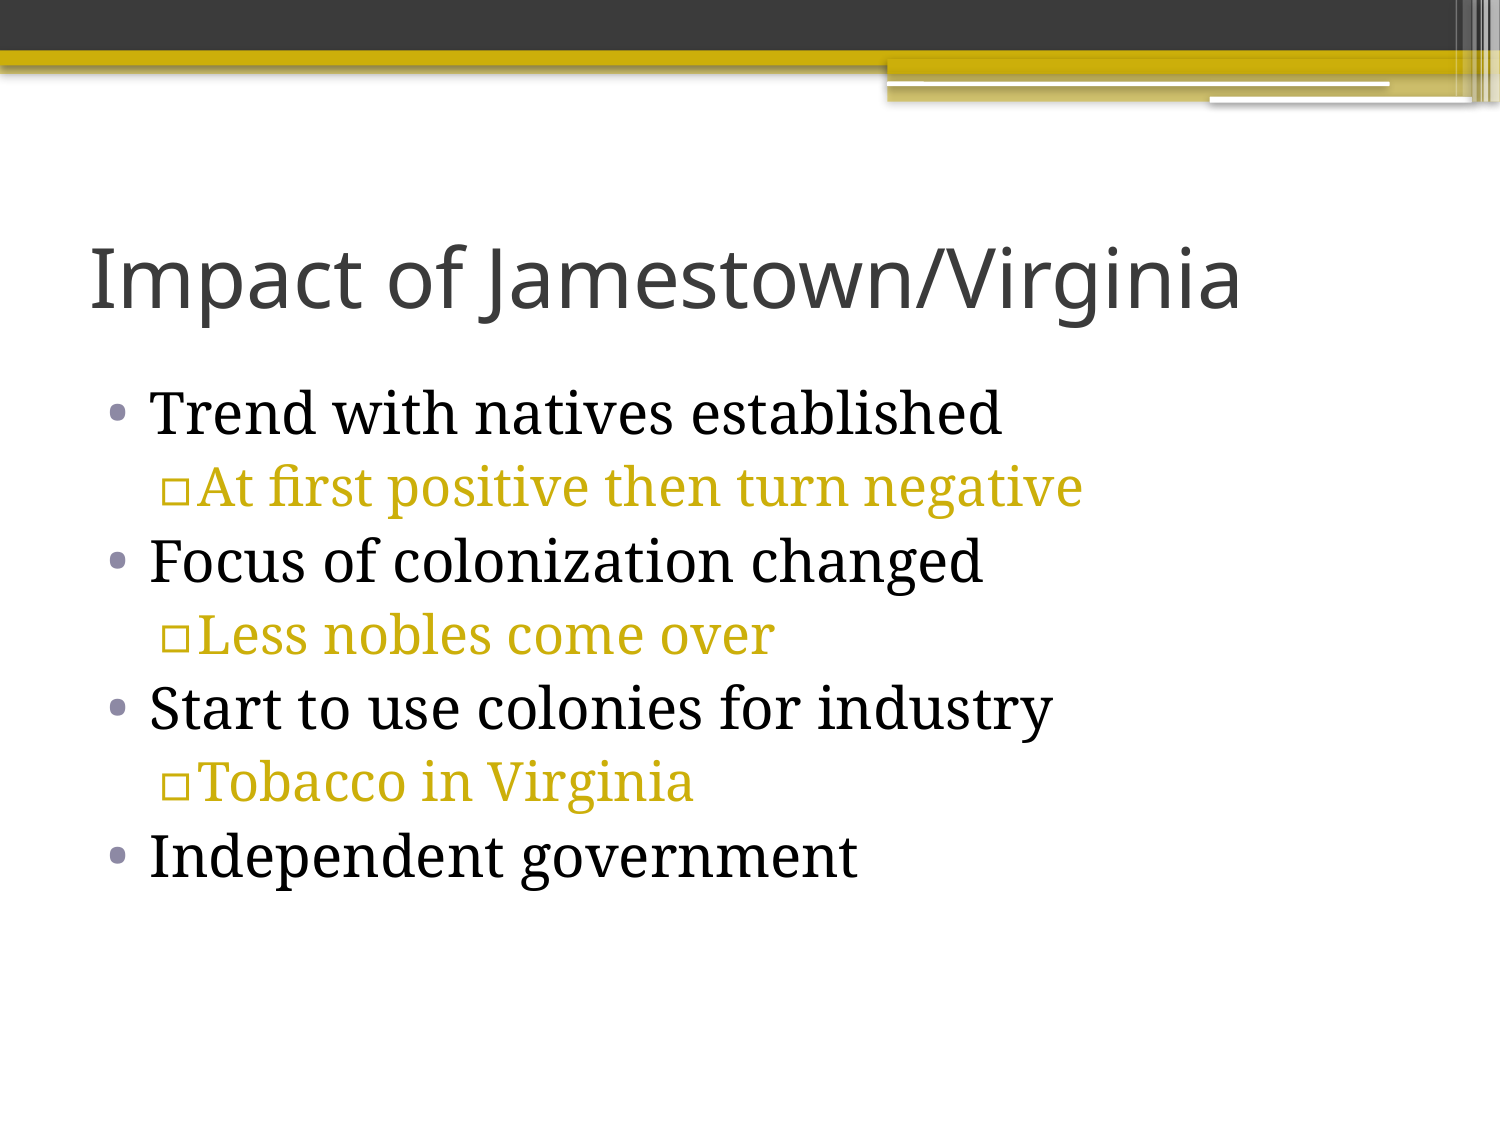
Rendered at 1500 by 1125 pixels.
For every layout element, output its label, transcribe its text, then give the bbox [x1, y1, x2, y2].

list Trend with natives established At first positive then turn negative Focus of colonization changed Less nobles come over Start to use colonies for industry Tobacco in Virginia Independent government [75, 368, 1425, 1079]
title Impact of Jamestown/Virginia [75, 187, 1425, 363]
